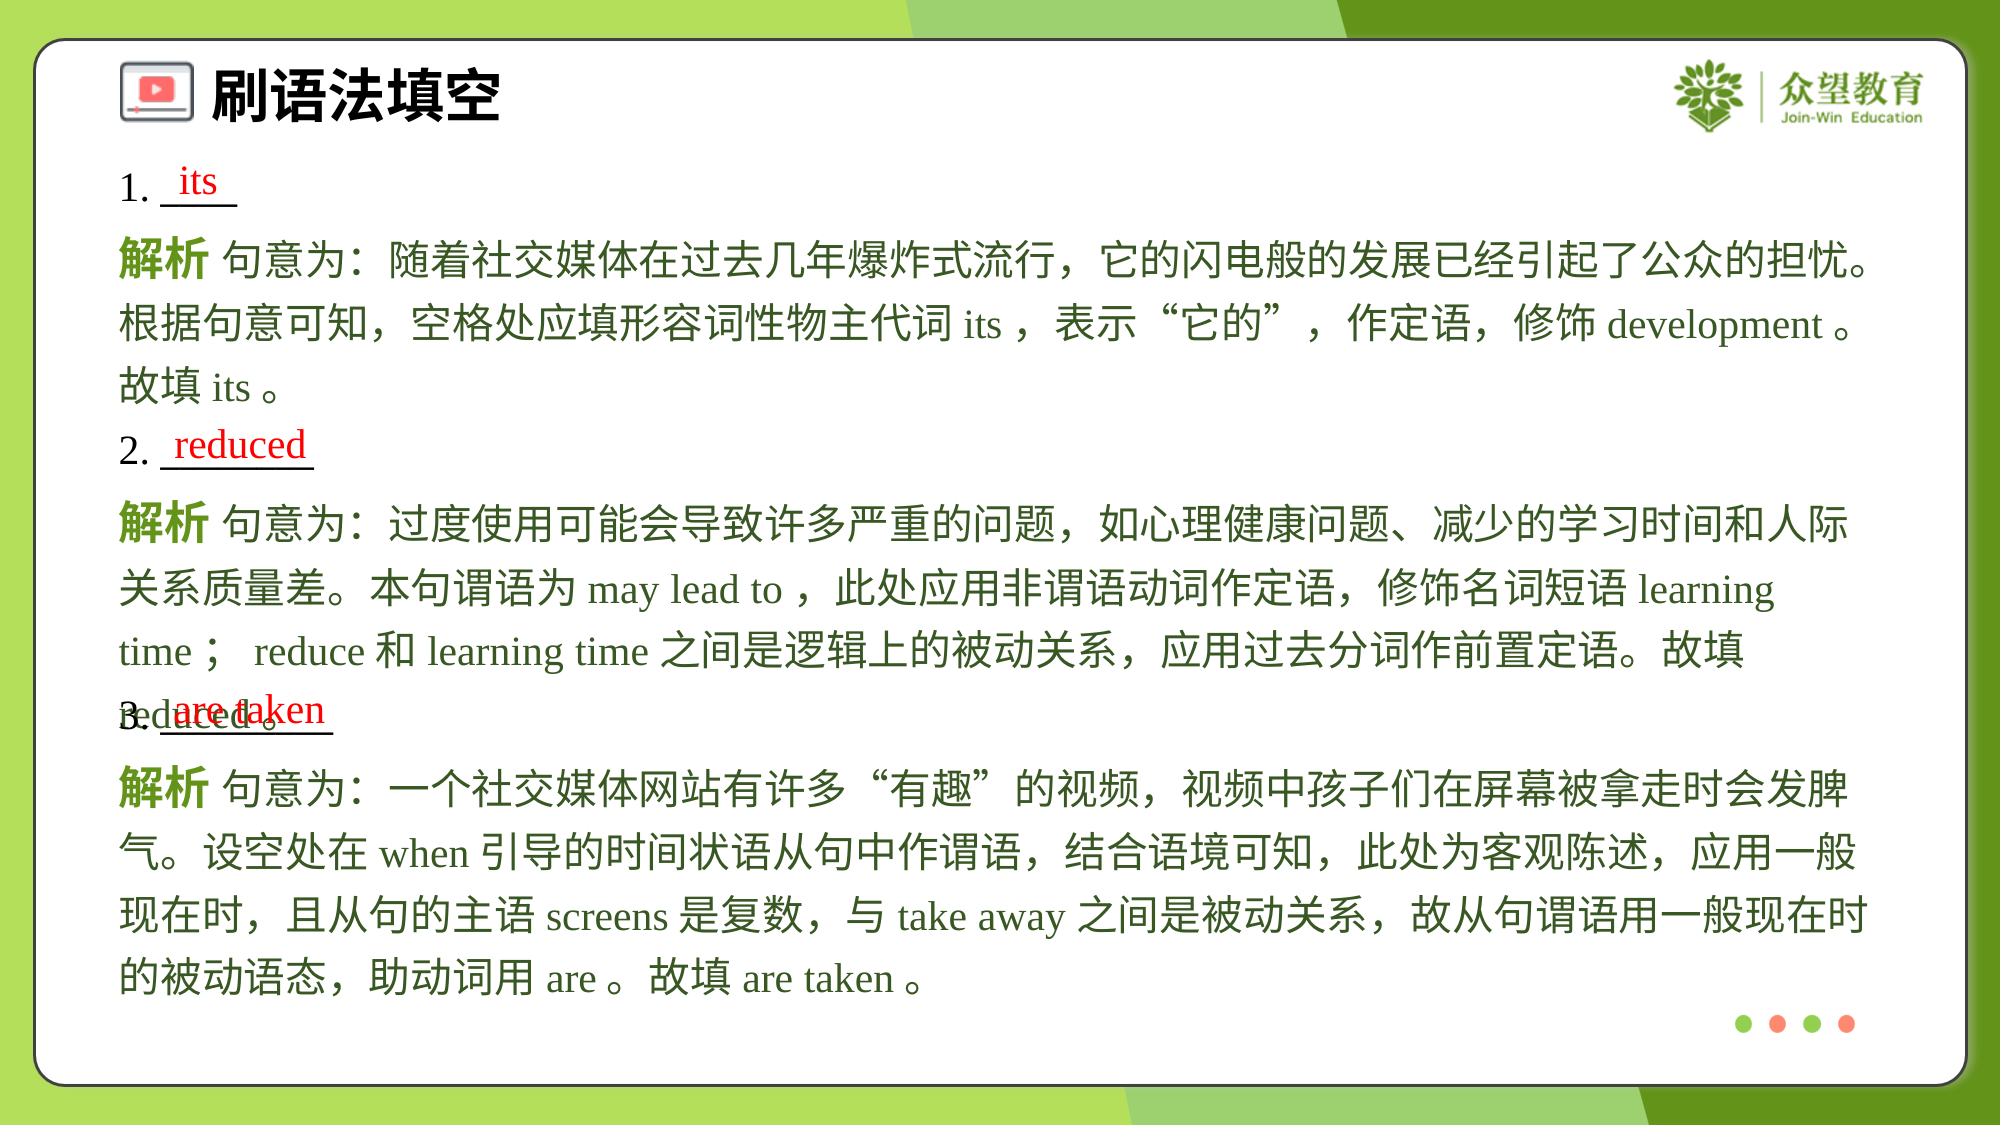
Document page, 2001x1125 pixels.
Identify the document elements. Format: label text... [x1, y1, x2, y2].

text_box 解析 句意为：过度使用可能会导致许多严重的问题，如心理健康问题、减少的学习时间和人际关系质量差。本句谓语为may lead to，此处应用非谓语动词作定语，修饰名词短语learning time；reduce和learning time之间是逻辑上的被动关系，应用过去分词作前置定语。故填reduced。 [118, 480, 1883, 669]
text_box 1. ____ [118, 146, 1883, 204]
text_box 解析 句意为：随着社交媒体在过去几年爆炸式流行，它的闪电般的发展已经引起了公众的担忧。根据句意可知，空格处应填形容词性物主代词its，表示“它的”，作定语，修饰development。故填its。 [118, 215, 1883, 405]
text_box 2. ________ [118, 410, 1883, 468]
text_box 3. _________ [118, 675, 1883, 733]
text_box reduced [170, 404, 312, 463]
text_box 解析 句意为：一个社交媒体网站有许多“有趣”的视频，视频中孩子们在屏幕被拿走时会发脾气。设空处在when引导的时间状语从句中作谓语，结合语境可知，此处为客观陈述，应用一般现在时，且从句的主语screens是复数，与take away之间是被动关系，故从句谓语用一般现在时的被动语态，助动词用are。故填are taken。 [118, 745, 1883, 996]
picture [0, 0, 2000, 1125]
text_box are taken [163, 669, 335, 727]
text_box its [174, 140, 223, 199]
